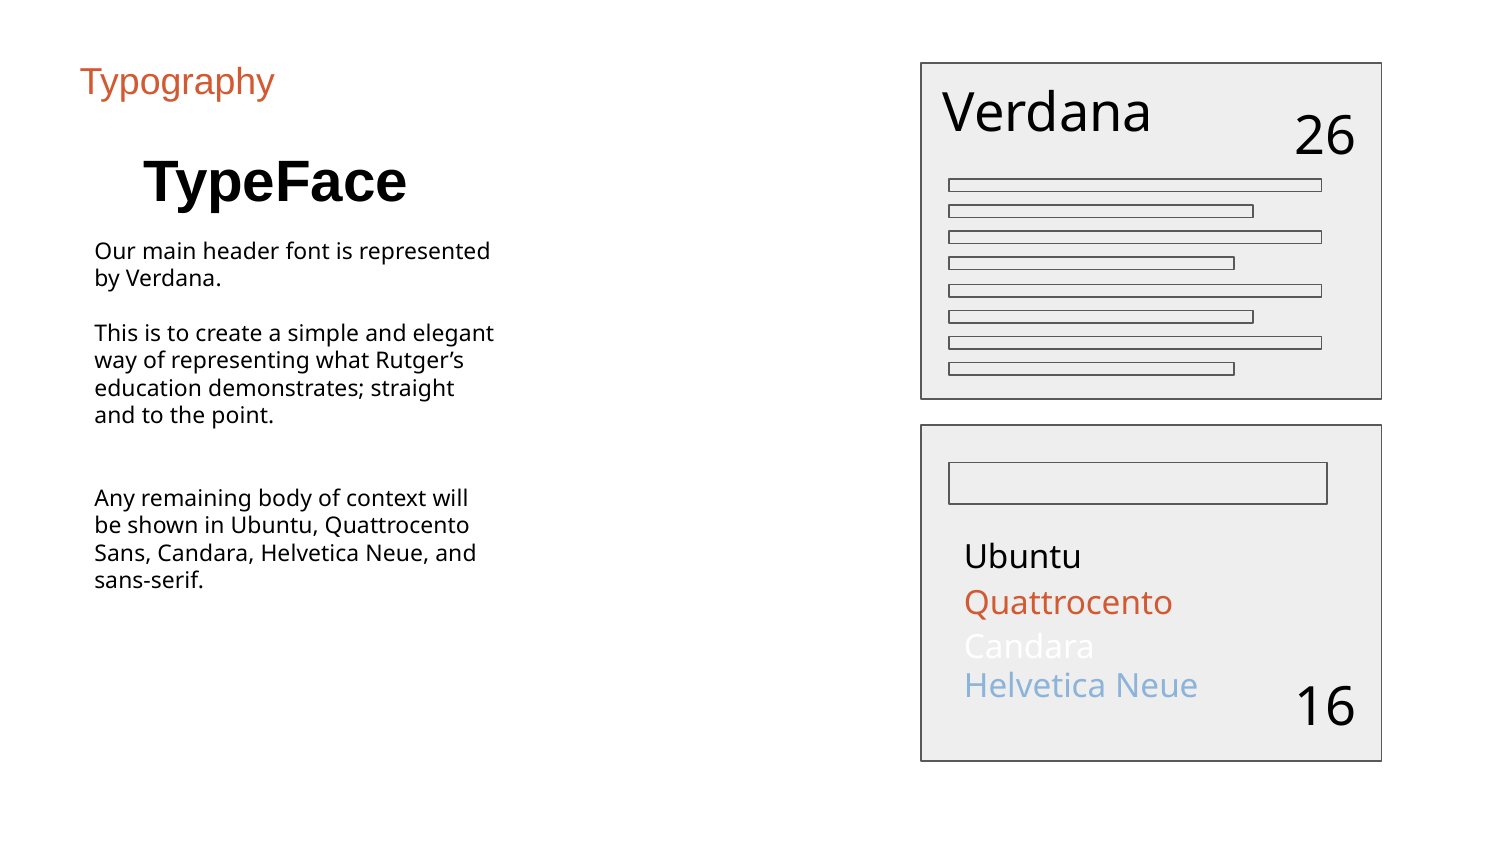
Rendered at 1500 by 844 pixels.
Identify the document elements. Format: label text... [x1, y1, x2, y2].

text_box Our main header font is represented by Verdana. This is to create a simple and elegant way of representing what Rutger’s education demonstrates; straight and to the point. Any remaining body of context will be shown in Ubuntu, Quattrocento Sans, Candara, Helvetica Neue, and sans-serif. [79, 221, 516, 799]
title Typography [64, 41, 516, 136]
text_box Verdana [927, 62, 1280, 232]
text_box [948, 284, 1322, 298]
text_box Candara [948, 609, 1305, 648]
text_box [948, 204, 1253, 218]
text_box [948, 336, 1322, 350]
text_box [948, 178, 1322, 192]
text_box [920, 62, 1382, 399]
text_box Quattrocento [948, 566, 1305, 609]
text_box [948, 310, 1253, 324]
text_box [948, 362, 1234, 376]
text_box 26 [1279, 85, 1382, 179]
title TypeFace [128, 128, 433, 223]
text_box Helvetica Neue [948, 648, 1305, 711]
text_box Ubuntu [948, 519, 1305, 566]
text_box [948, 230, 1322, 244]
text_box [948, 462, 1328, 504]
text_box [920, 425, 1382, 762]
text_box 16 [1279, 656, 1382, 751]
text_box [948, 256, 1234, 270]
